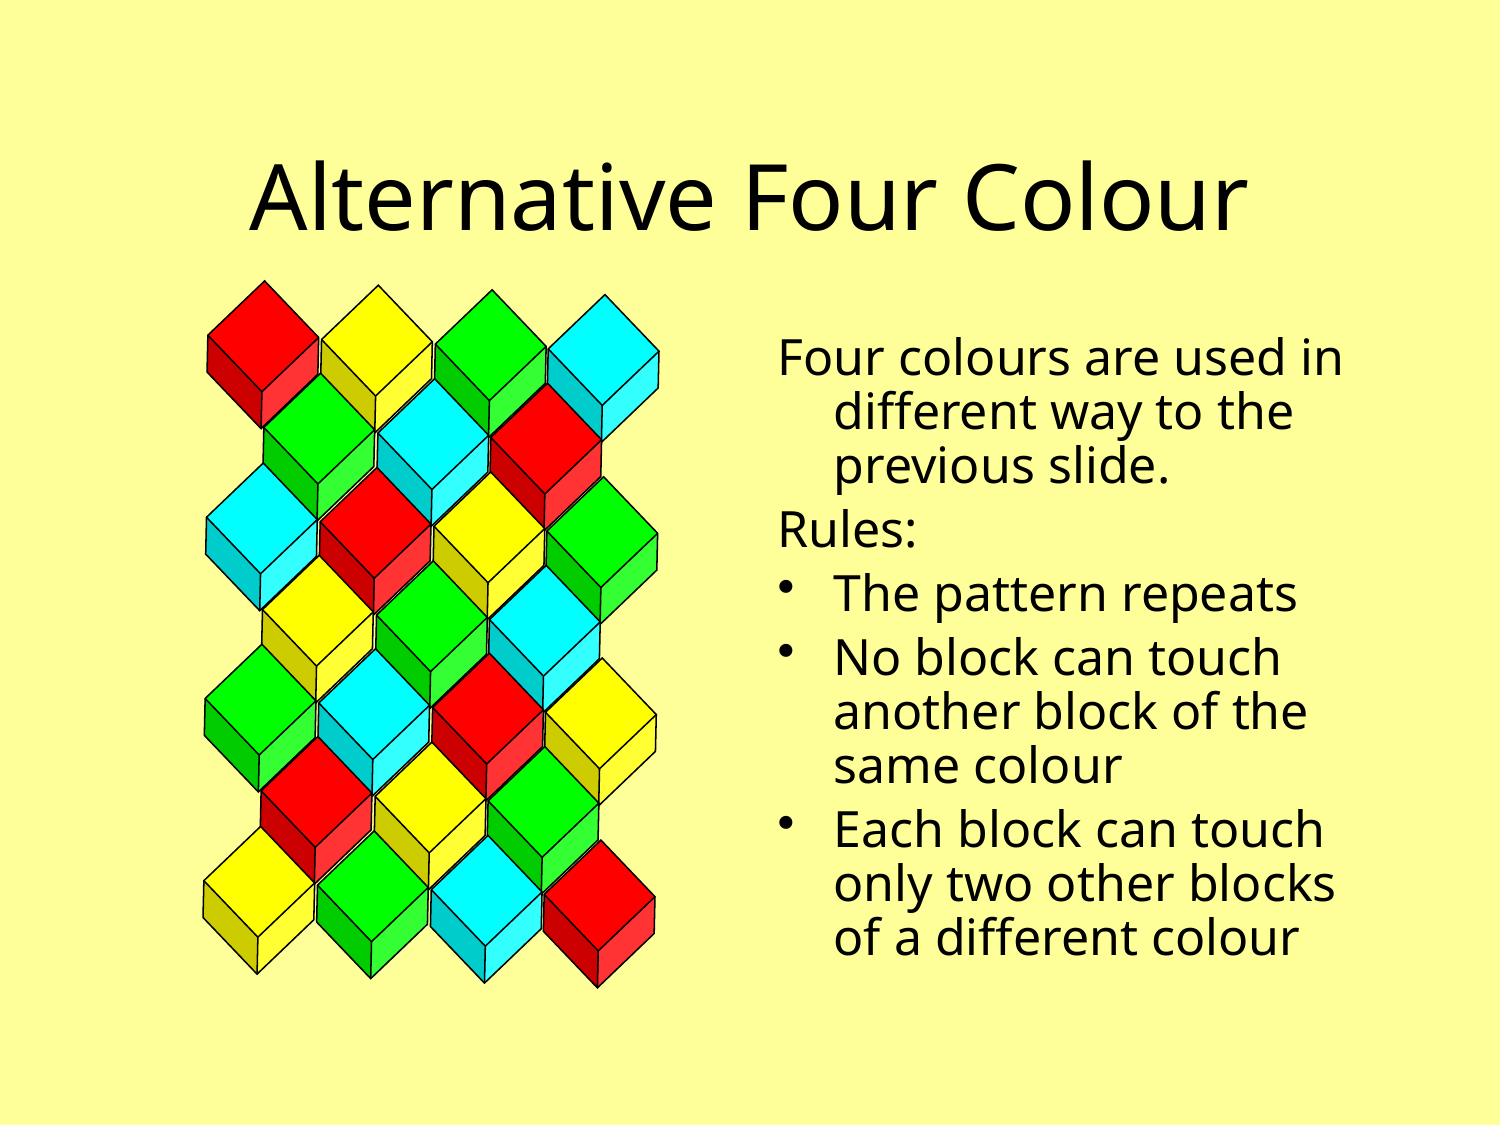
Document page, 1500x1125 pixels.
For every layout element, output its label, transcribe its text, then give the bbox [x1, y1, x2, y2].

list Four colours are used in different way to the previous slide. Rules: The pattern repeats No block can touch another block of the same colour Each block can touch only two other blocks of a different colour [762, 324, 1388, 1001]
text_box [206, 302, 656, 967]
title Alternative Four Colour [112, 99, 1388, 288]
